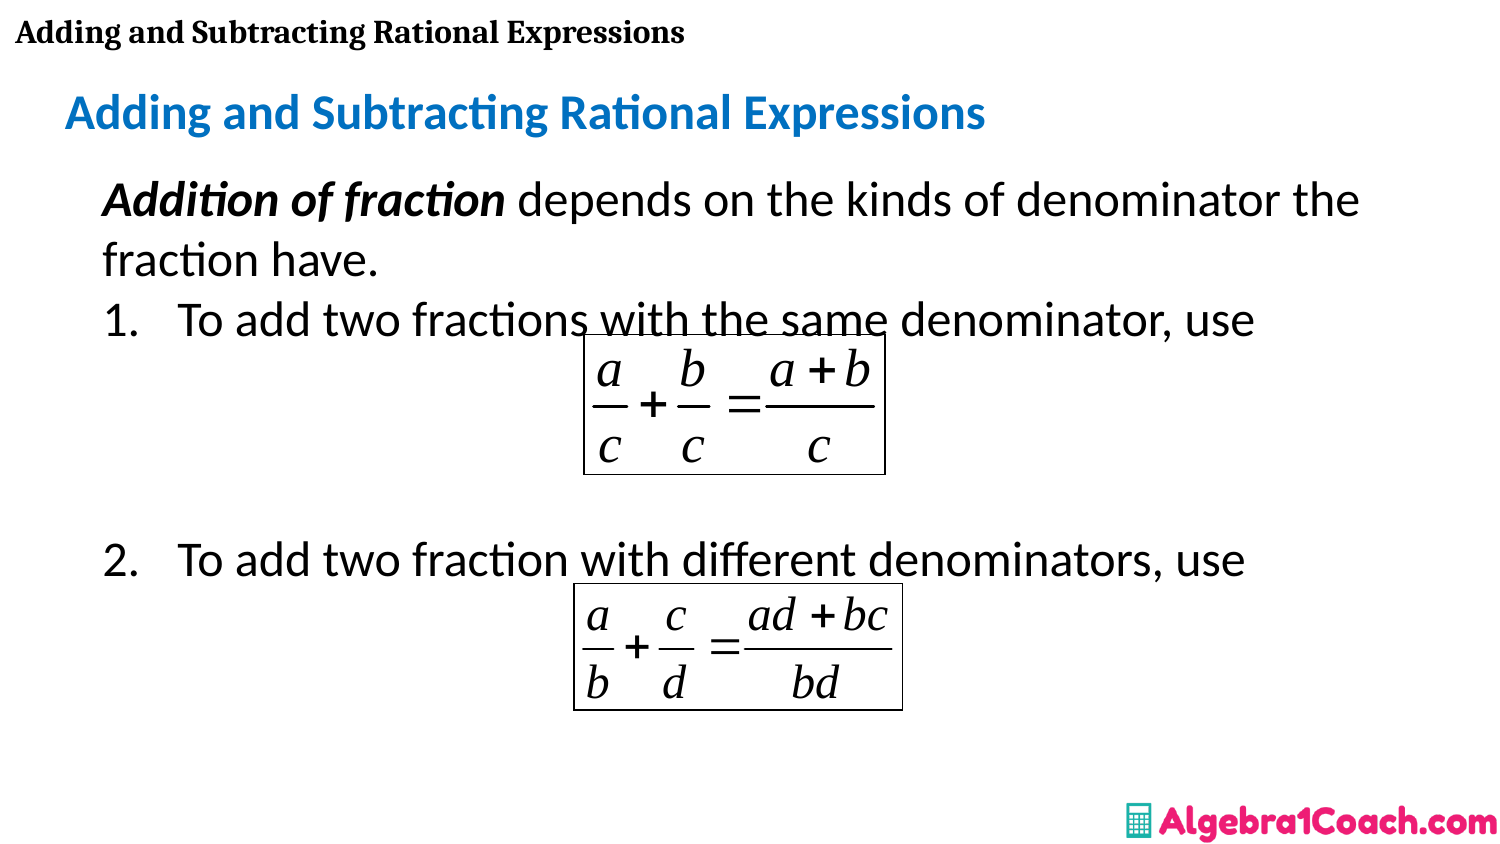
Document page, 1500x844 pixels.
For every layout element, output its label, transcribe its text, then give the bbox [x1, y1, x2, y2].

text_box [584, 334, 885, 475]
text_box Adding and Subtracting Rational Expressions [0, 0, 1350, 60]
picture [1109, 798, 1500, 844]
text_box Addition of fraction depends on the kinds of denominator the fraction have. To add two fractions with the same denominator, use To add two fraction with different denominators, use [87, 159, 1450, 715]
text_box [574, 584, 902, 710]
text_box Adding and Subtracting Rational Expressions [50, 71, 1125, 147]
